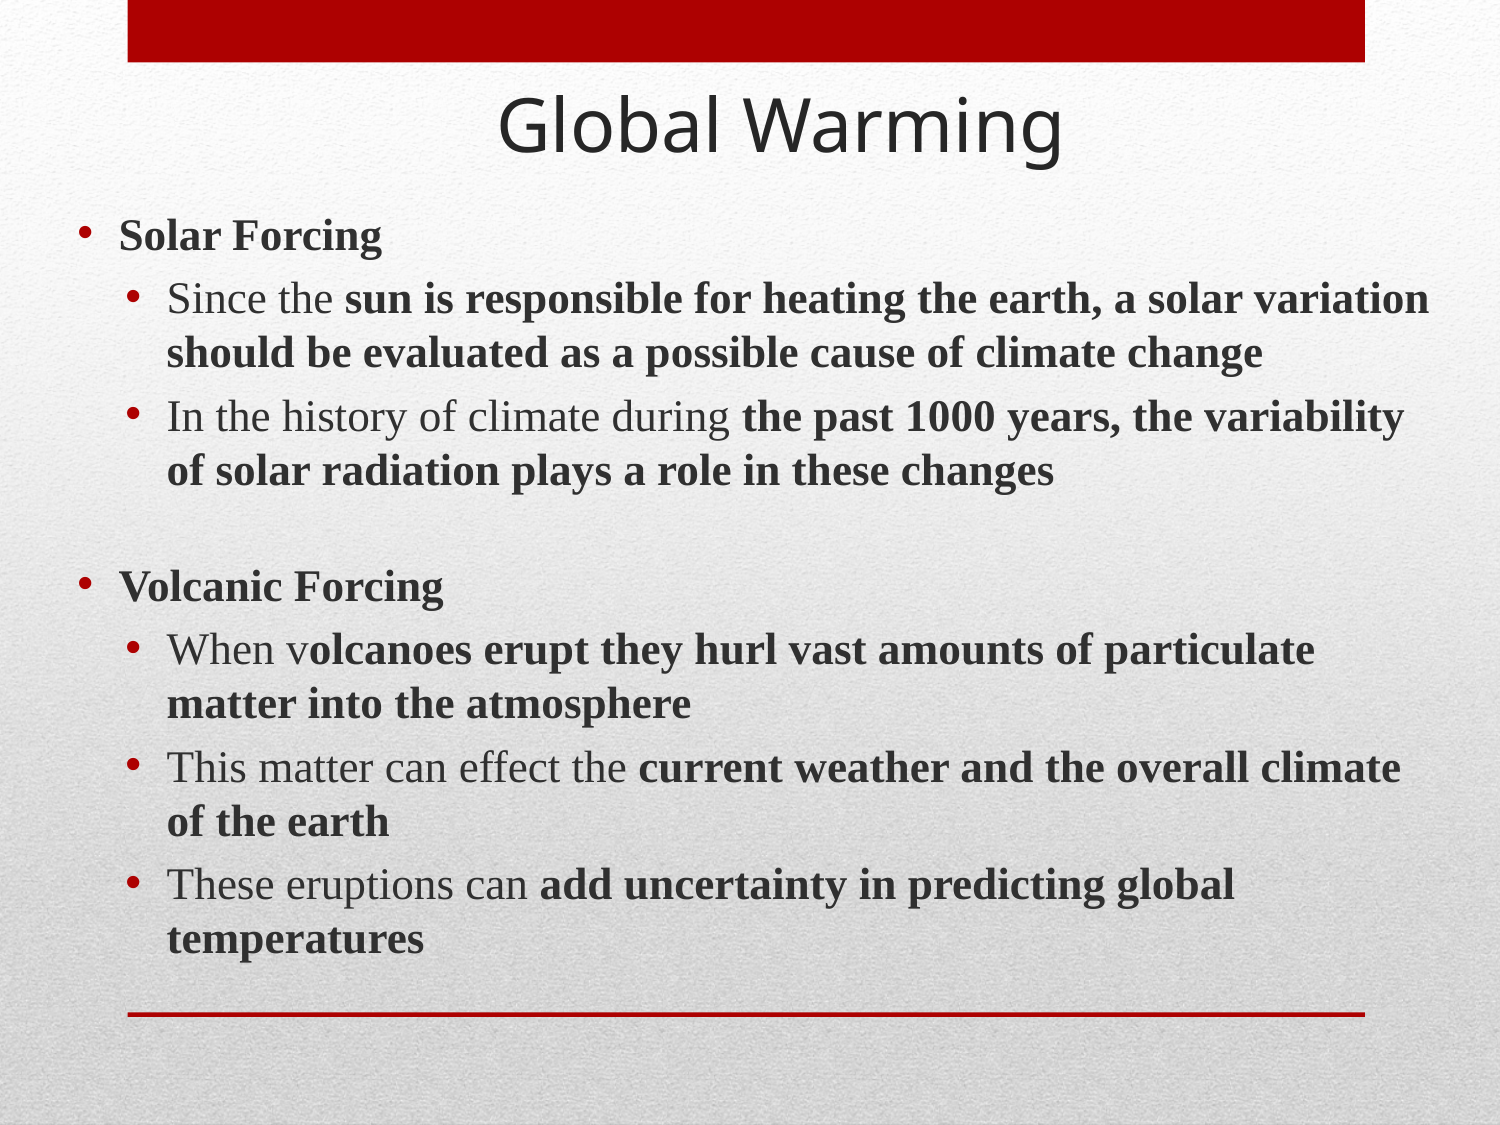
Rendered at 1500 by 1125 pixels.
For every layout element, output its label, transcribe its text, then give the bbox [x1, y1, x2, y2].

list Solar Forcing Since the sun is responsible for heating the earth, a solar variation should be evaluated as a possible cause of climate change In the history of climate during the past 1000 years, the variability of solar radiation plays a role in these changes Volcanic Forcing When volcanoes erupt they hurl vast amounts of particulate matter into the atmosphere This matter can effect the current weather and the overall climate of the earth These eruptions can add uncertainty in predicting global temperatures [62, 174, 1463, 994]
title Global Warming [212, 62, 1350, 175]
